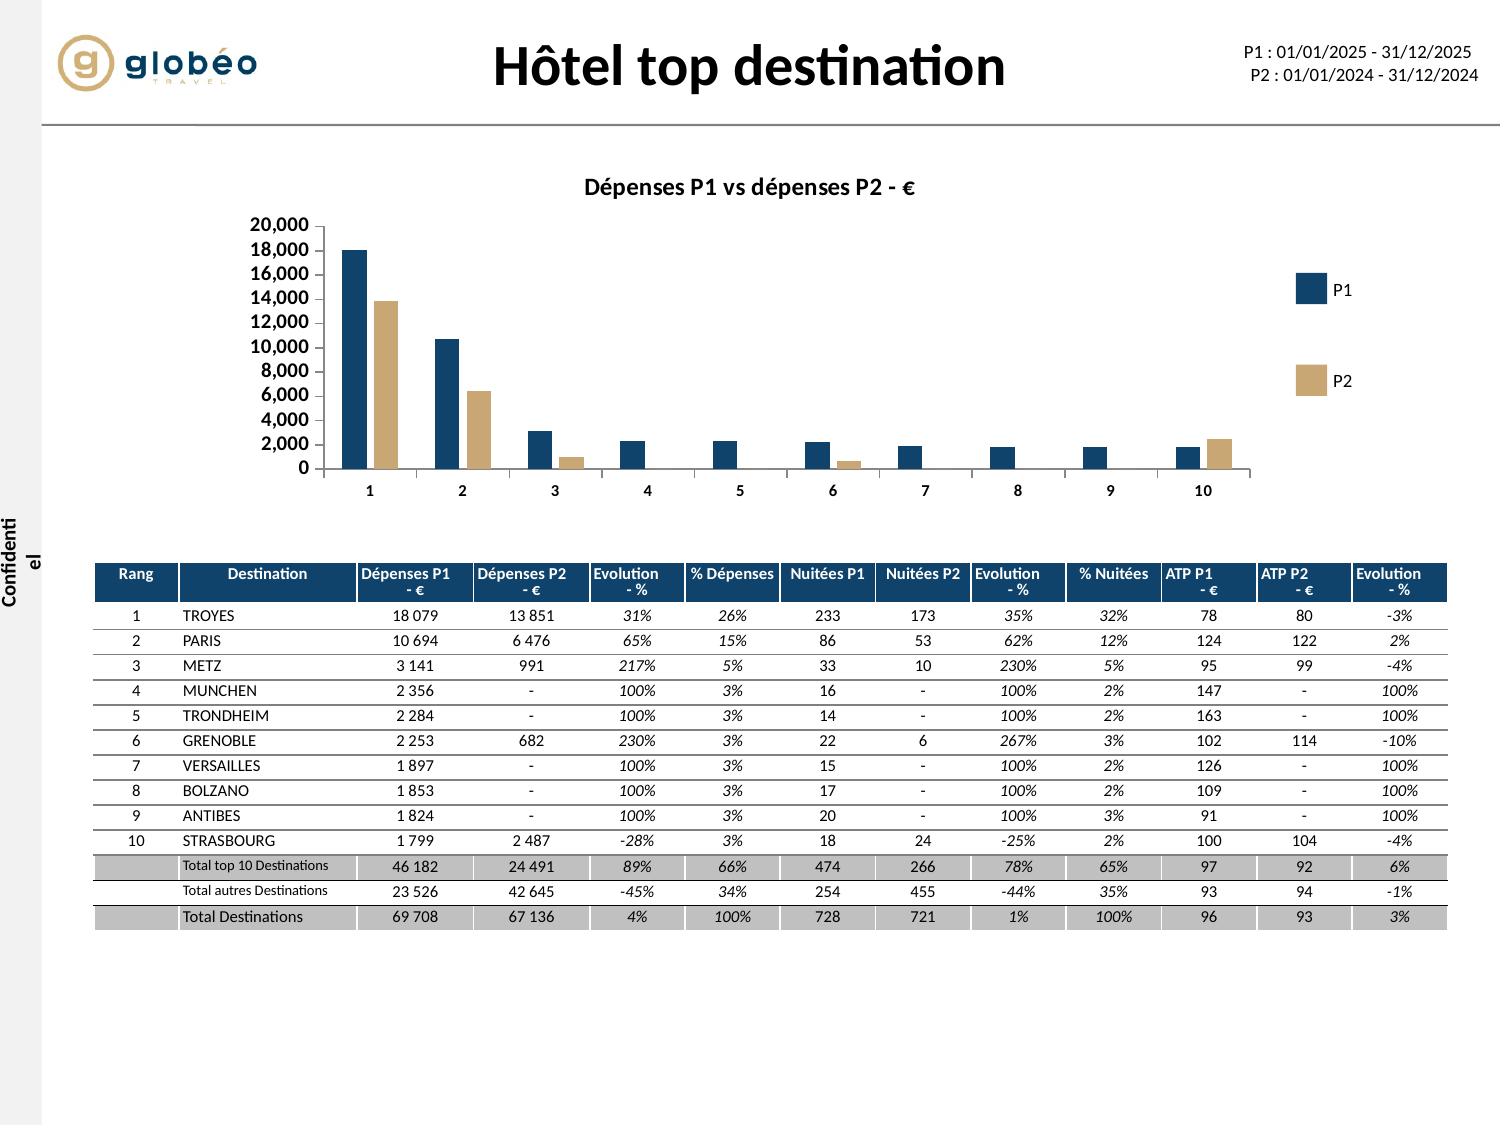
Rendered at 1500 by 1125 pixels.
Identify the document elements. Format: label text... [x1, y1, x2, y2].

table_cell 2% [1067, 781, 1161, 804]
table_cell 13 851 [474, 607, 589, 629]
table_cell 99 [1258, 655, 1351, 679]
table_cell 69 708 [358, 906, 473, 930]
table_cell 2% [1067, 681, 1161, 704]
table_cell 100% [1067, 906, 1161, 930]
table_header Evolution - % [972, 563, 1065, 602]
table_cell 91 [1162, 806, 1256, 829]
table_cell 34% [686, 881, 779, 905]
table_cell Total autres Destinations [180, 881, 356, 905]
table_cell - [474, 781, 589, 804]
table_cell 2% [1067, 706, 1161, 729]
table_cell 24 [876, 831, 970, 854]
table_cell 217% [591, 655, 684, 679]
table_cell 17 [781, 781, 875, 804]
table_cell 2 356 [358, 681, 473, 704]
table_cell 93 [1162, 881, 1256, 905]
table_cell 93 [1258, 906, 1351, 930]
table_cell 42 645 [474, 881, 589, 905]
table_cell Total Destinations [180, 906, 356, 930]
text_box P2 [1294, 363, 1392, 398]
table_cell 89% [591, 856, 684, 880]
table_header Evolution - % [591, 563, 684, 602]
table_cell 6 476 [474, 630, 589, 654]
table_cell 104 [1258, 831, 1351, 854]
table_cell 1 824 [358, 806, 473, 829]
table_cell 18 [781, 831, 875, 854]
table_cell 100% [591, 781, 684, 804]
table_cell 991 [474, 655, 589, 679]
table_cell 2% [1353, 630, 1447, 654]
table_cell 2% [1067, 756, 1161, 779]
table_header % Nuitées [1067, 563, 1161, 602]
text_box [0, 0, 44, 1125]
table_cell 31% [591, 607, 684, 629]
table_cell TROYES [180, 607, 356, 629]
text_box Hôtel top destination [123, 8, 1227, 117]
table_cell 721 [876, 906, 970, 930]
table_cell 3% [686, 806, 779, 829]
table_cell -44% [972, 881, 1065, 905]
table_cell -3% [1353, 607, 1447, 629]
table_cell [95, 906, 178, 930]
table_cell 254 [781, 881, 875, 905]
table_cell 96 [1162, 906, 1256, 930]
table_cell 682 [474, 731, 589, 754]
table_cell 3% [686, 681, 779, 704]
table_cell 23 526 [358, 881, 473, 905]
text_box P1 : 01/01/2025 - 31/12/2025 P2 : 01/01/2024 - 31/12/2024 [1227, 8, 1500, 117]
table_cell 233 [781, 607, 875, 629]
table_cell -4% [1353, 655, 1447, 679]
table_cell 230% [591, 731, 684, 754]
table_cell 94 [1258, 881, 1351, 905]
table_cell 65% [591, 630, 684, 654]
table_cell 4 [95, 681, 178, 704]
table_cell 3 141 [358, 655, 473, 679]
table_cell 92 [1258, 856, 1351, 880]
table_cell 147 [1162, 681, 1256, 704]
table_cell 46 182 [358, 856, 473, 880]
table_cell 2 253 [358, 731, 473, 754]
table_cell - [876, 781, 970, 804]
table_cell 102 [1162, 731, 1256, 754]
table_cell 100% [591, 706, 684, 729]
table_cell [95, 856, 178, 880]
table_cell 3% [1353, 906, 1447, 930]
table_cell 728 [781, 906, 875, 930]
table_cell 126 [1162, 756, 1256, 779]
table_cell 100% [972, 806, 1065, 829]
table_cell 5 [95, 706, 178, 729]
table_cell 100% [1353, 681, 1447, 704]
table_cell - [1258, 781, 1351, 804]
table_cell - [1258, 756, 1351, 779]
table_cell 18 079 [358, 607, 473, 629]
table_cell 1 897 [358, 756, 473, 779]
text_box P1 [1294, 271, 1392, 306]
table_cell 100% [591, 806, 684, 829]
table_cell 10 [95, 831, 178, 854]
table_cell 2 284 [358, 706, 473, 729]
table_cell 3 [95, 655, 178, 679]
table_header ATP P2 - € [1258, 563, 1351, 602]
table_cell -45% [591, 881, 684, 905]
table_cell VERSAILLES [180, 756, 356, 779]
table_cell 267% [972, 731, 1065, 754]
table_cell 12% [1067, 630, 1161, 654]
table_cell 3% [686, 756, 779, 779]
table_cell 173 [876, 607, 970, 629]
table_cell METZ [180, 655, 356, 679]
table_cell 100% [686, 906, 779, 930]
table_cell 14 [781, 706, 875, 729]
table_cell - [1258, 806, 1351, 829]
table_cell 4% [591, 906, 684, 930]
table_cell - [1258, 681, 1351, 704]
table_cell 455 [876, 881, 970, 905]
table_cell -10% [1353, 731, 1447, 754]
table_cell 15 [781, 756, 875, 779]
table_cell [95, 881, 178, 905]
table_cell -1% [1353, 881, 1447, 905]
table_cell 24 491 [474, 856, 589, 880]
table_cell 9 [95, 806, 178, 829]
table_cell - [474, 806, 589, 829]
table_header Dépenses P2 - € [474, 563, 589, 602]
table_cell 2% [1067, 831, 1161, 854]
table_cell 122 [1258, 630, 1351, 654]
table_cell PARIS [180, 630, 356, 654]
table_header Rang [95, 563, 178, 602]
table_cell 474 [781, 856, 875, 880]
table_cell GRENOBLE [180, 731, 356, 754]
table_header Nuitées P1 [781, 563, 875, 602]
table_cell - [474, 681, 589, 704]
table_cell 6% [1353, 856, 1447, 880]
table_cell 5% [1067, 655, 1161, 679]
table_cell 16 [781, 681, 875, 704]
table_cell 3% [686, 706, 779, 729]
table_cell 80 [1258, 607, 1351, 629]
table_cell TRONDHEIM [180, 706, 356, 729]
table_cell 35% [972, 607, 1065, 629]
table_cell 100% [972, 756, 1065, 779]
table_cell 163 [1162, 706, 1256, 729]
table_cell 100% [1353, 756, 1447, 779]
table_cell 266 [876, 856, 970, 880]
table_cell 62% [972, 630, 1065, 654]
table_cell - [474, 706, 589, 729]
table_cell -28% [591, 831, 684, 854]
table_cell STRASBOURG [180, 831, 356, 854]
table_cell 6 [876, 731, 970, 754]
table_cell 5% [686, 655, 779, 679]
table_cell - [876, 806, 970, 829]
table_cell 1 799 [358, 831, 473, 854]
table_cell 78 [1162, 607, 1256, 629]
table_header % Dépenses [686, 563, 779, 602]
table_cell BOLZANO [180, 781, 356, 804]
table_cell MUNCHEN [180, 681, 356, 704]
table_cell -4% [1353, 831, 1447, 854]
table_cell 3% [686, 781, 779, 804]
table_cell ANTIBES [180, 806, 356, 829]
table_cell 124 [1162, 630, 1256, 654]
table_cell 26% [686, 607, 779, 629]
table_header Destination [180, 563, 356, 602]
table_cell 3% [686, 731, 779, 754]
table_cell 100% [591, 756, 684, 779]
table_cell 6 [95, 731, 178, 754]
table_cell 66% [686, 856, 779, 880]
table_cell 10 [876, 655, 970, 679]
table_cell 7 [95, 756, 178, 779]
table_cell 100% [591, 681, 684, 704]
table_cell 1 [95, 607, 178, 629]
table_cell 1% [972, 906, 1065, 930]
table_cell 1 853 [358, 781, 473, 804]
table_cell 10 694 [358, 630, 473, 654]
table_cell 114 [1258, 731, 1351, 754]
table_cell 230% [972, 655, 1065, 679]
table_cell 65% [1067, 856, 1161, 880]
table_cell 20 [781, 806, 875, 829]
table_cell 33 [781, 655, 875, 679]
table_cell - [1258, 706, 1351, 729]
table_cell 2 487 [474, 831, 589, 854]
table_cell - [876, 706, 970, 729]
table_cell 95 [1162, 655, 1256, 679]
table_cell 35% [1067, 881, 1161, 905]
table_header Nuitées P2 [876, 563, 970, 602]
table_cell 100% [972, 781, 1065, 804]
table_cell 100% [972, 706, 1065, 729]
table_cell 32% [1067, 607, 1161, 629]
table_cell 53 [876, 630, 970, 654]
picture [51, 29, 261, 95]
table_cell 2 [95, 630, 178, 654]
table_cell 22 [781, 731, 875, 754]
table_cell - [474, 756, 589, 779]
table_cell Total top 10 Destinations [180, 856, 356, 880]
table_header Evolution - % [1353, 563, 1447, 602]
table_cell 15% [686, 630, 779, 654]
table_cell -25% [972, 831, 1065, 854]
table_cell 100 [1162, 831, 1256, 854]
table_header ATP P1 - € [1162, 563, 1256, 602]
table_cell 3% [1067, 731, 1161, 754]
table_cell 100% [1353, 806, 1447, 829]
table_cell 86 [781, 630, 875, 654]
table_cell 3% [1067, 806, 1161, 829]
chart [228, 153, 1272, 509]
text_box Confidentiel [2, 498, 37, 627]
table_header Dépenses P1 - € [358, 563, 473, 602]
table_cell - [876, 681, 970, 704]
table_cell 109 [1162, 781, 1256, 804]
table_cell 100% [1353, 706, 1447, 729]
table_cell 100% [972, 681, 1065, 704]
table_cell 8 [95, 781, 178, 804]
table_cell 67 136 [474, 906, 589, 930]
table_cell - [876, 756, 970, 779]
table_cell 3% [686, 831, 779, 854]
table_cell 100% [1353, 781, 1447, 804]
table_cell 78% [972, 856, 1065, 880]
table_cell 97 [1162, 856, 1256, 880]
